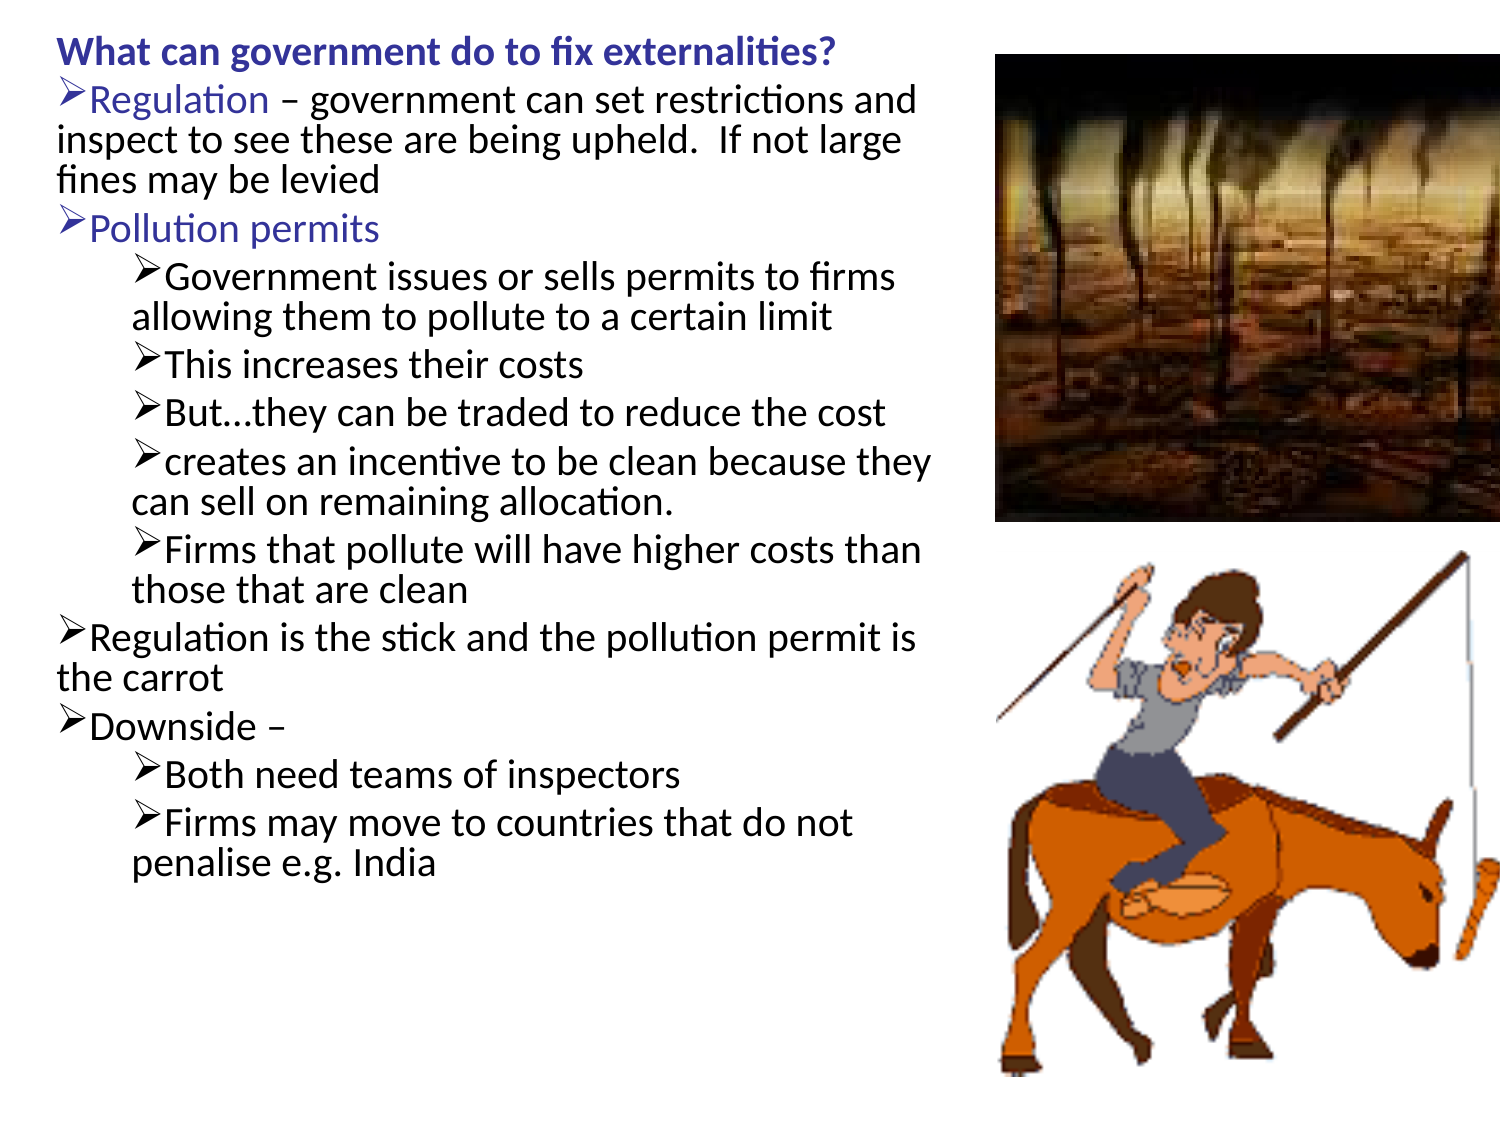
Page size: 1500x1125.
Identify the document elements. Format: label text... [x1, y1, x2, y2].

subtitle What can government do to fix externalities? Regulation – government can set restrictions and inspect to see these are being upheld. If not large fines may be levied Pollution permits Government issues or sells permits to firms allowing them to pollute to a certain limit This increases their costs But…they can be traded to reduce the cost creates an incentive to be clean because they can sell on remaining allocation. Firms that pollute will have higher costs than those that are clean Regulation is the stick and the pollution permit is the carrot Downside – Both need teams of inspectors Firms may move to countries that do not penalise e.g. India [41, 26, 987, 1109]
picture [995, 54, 1500, 523]
picture [996, 550, 1500, 1077]
